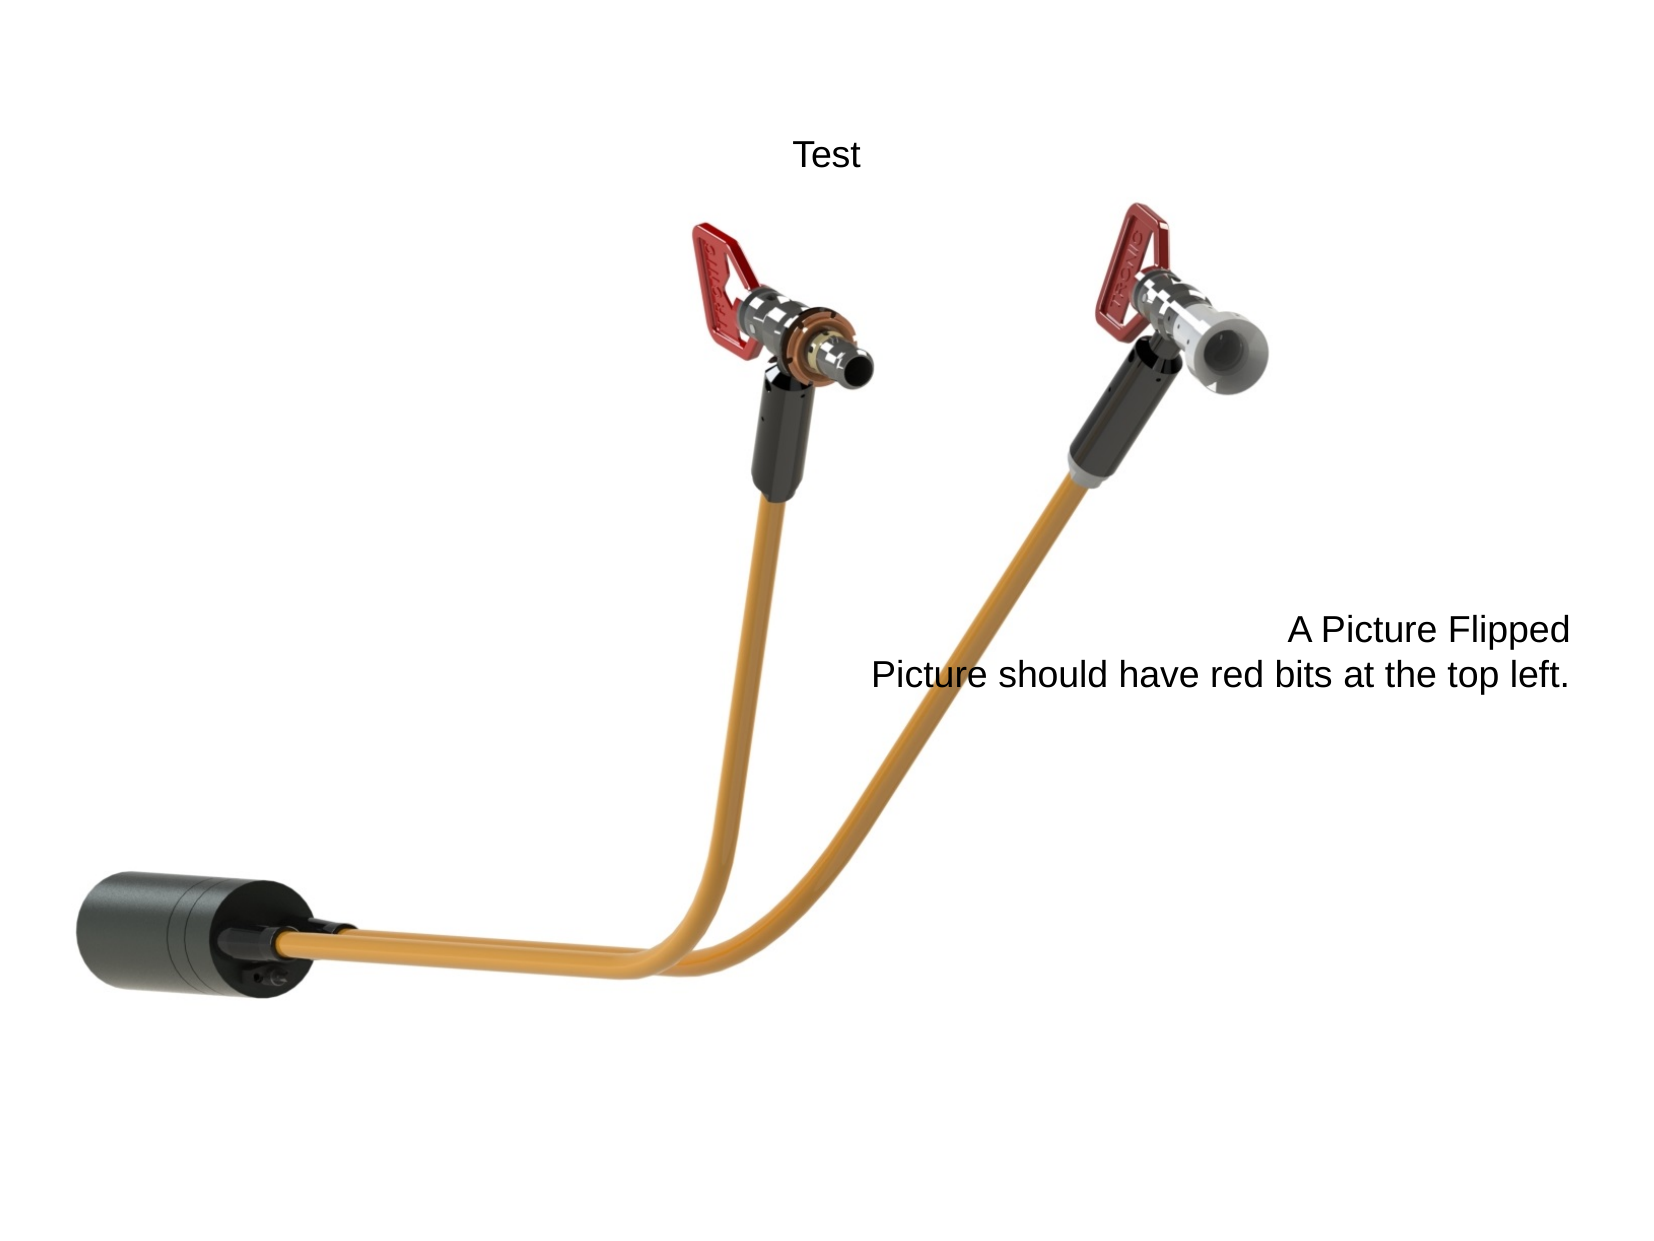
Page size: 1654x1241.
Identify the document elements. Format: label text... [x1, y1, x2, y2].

text_box Test [82, 49, 1571, 257]
picture [55, 165, 1300, 1075]
text_box A Picture Flipped Picture should have red bits at the top left. [1304, 290, 1571, 1010]
